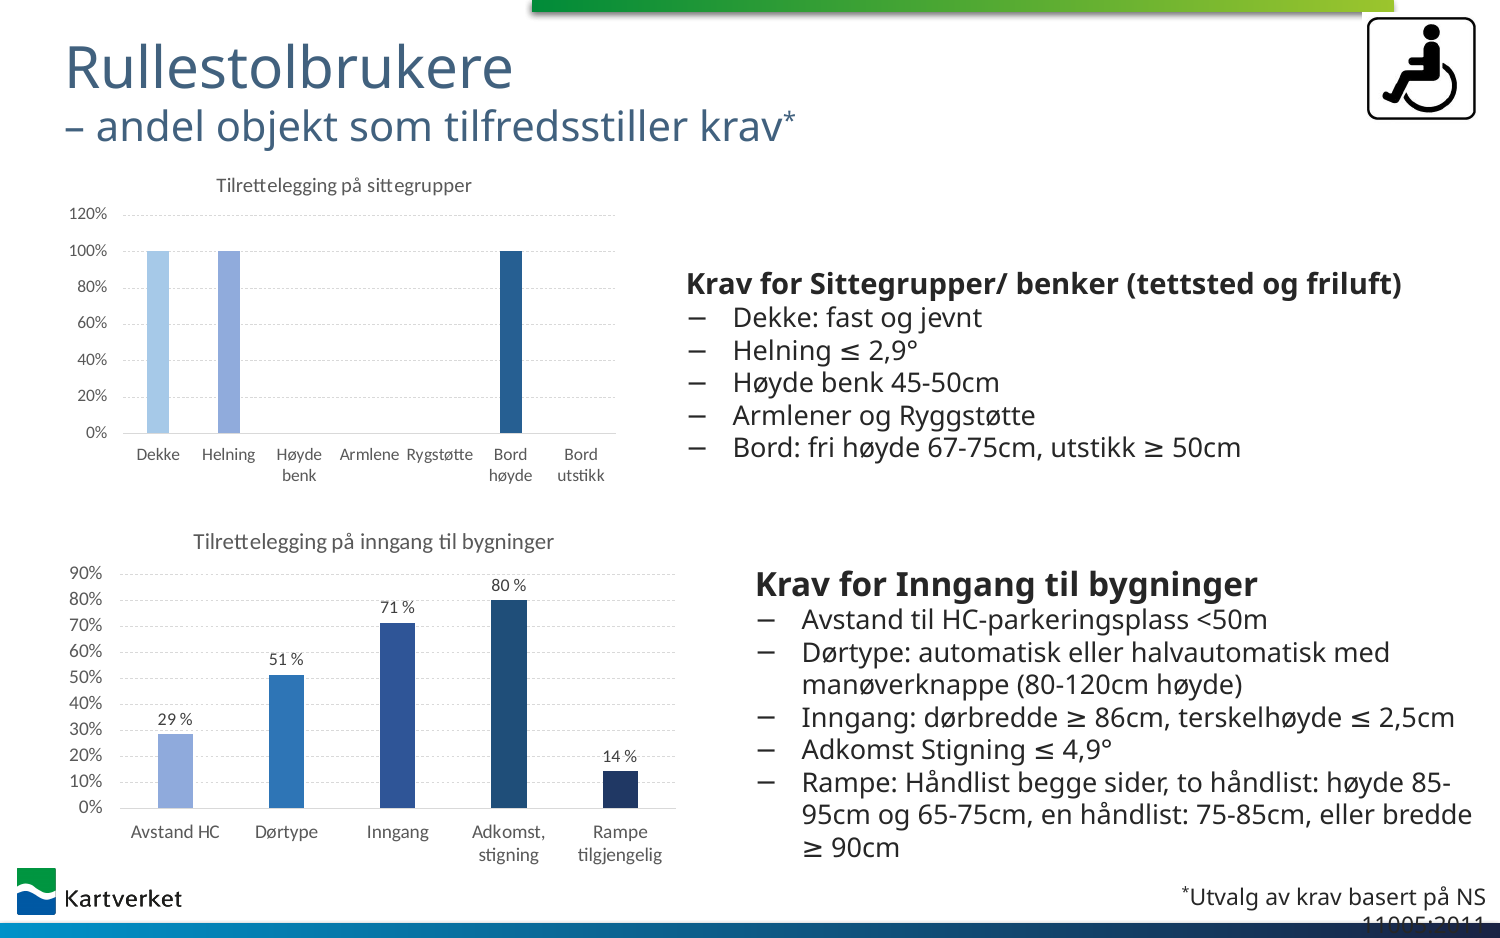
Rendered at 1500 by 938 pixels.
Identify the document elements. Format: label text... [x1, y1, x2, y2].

text_box *Utvalg av krav basert på NS 11005:2011 [1068, 873, 1500, 938]
picture [62, 520, 687, 874]
picture [62, 166, 626, 492]
text_box Krav for Sittegrupper/ benker (tettsted og friluft) Dekke: fast og jevnt Helning ≤ 2,9° Høyde benk 45-50cm Armlener og Ryggstøtte Bord: fri høyde 67-75cm, utstikk ≥ 50cm [670, 258, 1418, 471]
picture [1362, 12, 1481, 126]
text_box Krav for Inngang til bygninger Avstand til HC-parkeringsplass <50m Dørtype: automatisk eller halvautomatisk med manøverknappe (80-120cm høyde) Inngang: dørbredde ≥ 86cm, terskelhøyde ≤ 2,5cm Adkomst Stigning ≤ 4,9° Rampe: Håndlist begge sider, to håndlist: høyde 85-95cm og 65-75cm, en håndlist: 75-85cm, eller bredde ≥ 90cm [740, 555, 1491, 870]
text_box Rullestolbrukere – andel objekt som tilfredsstiller krav* [49, 25, 1431, 158]
